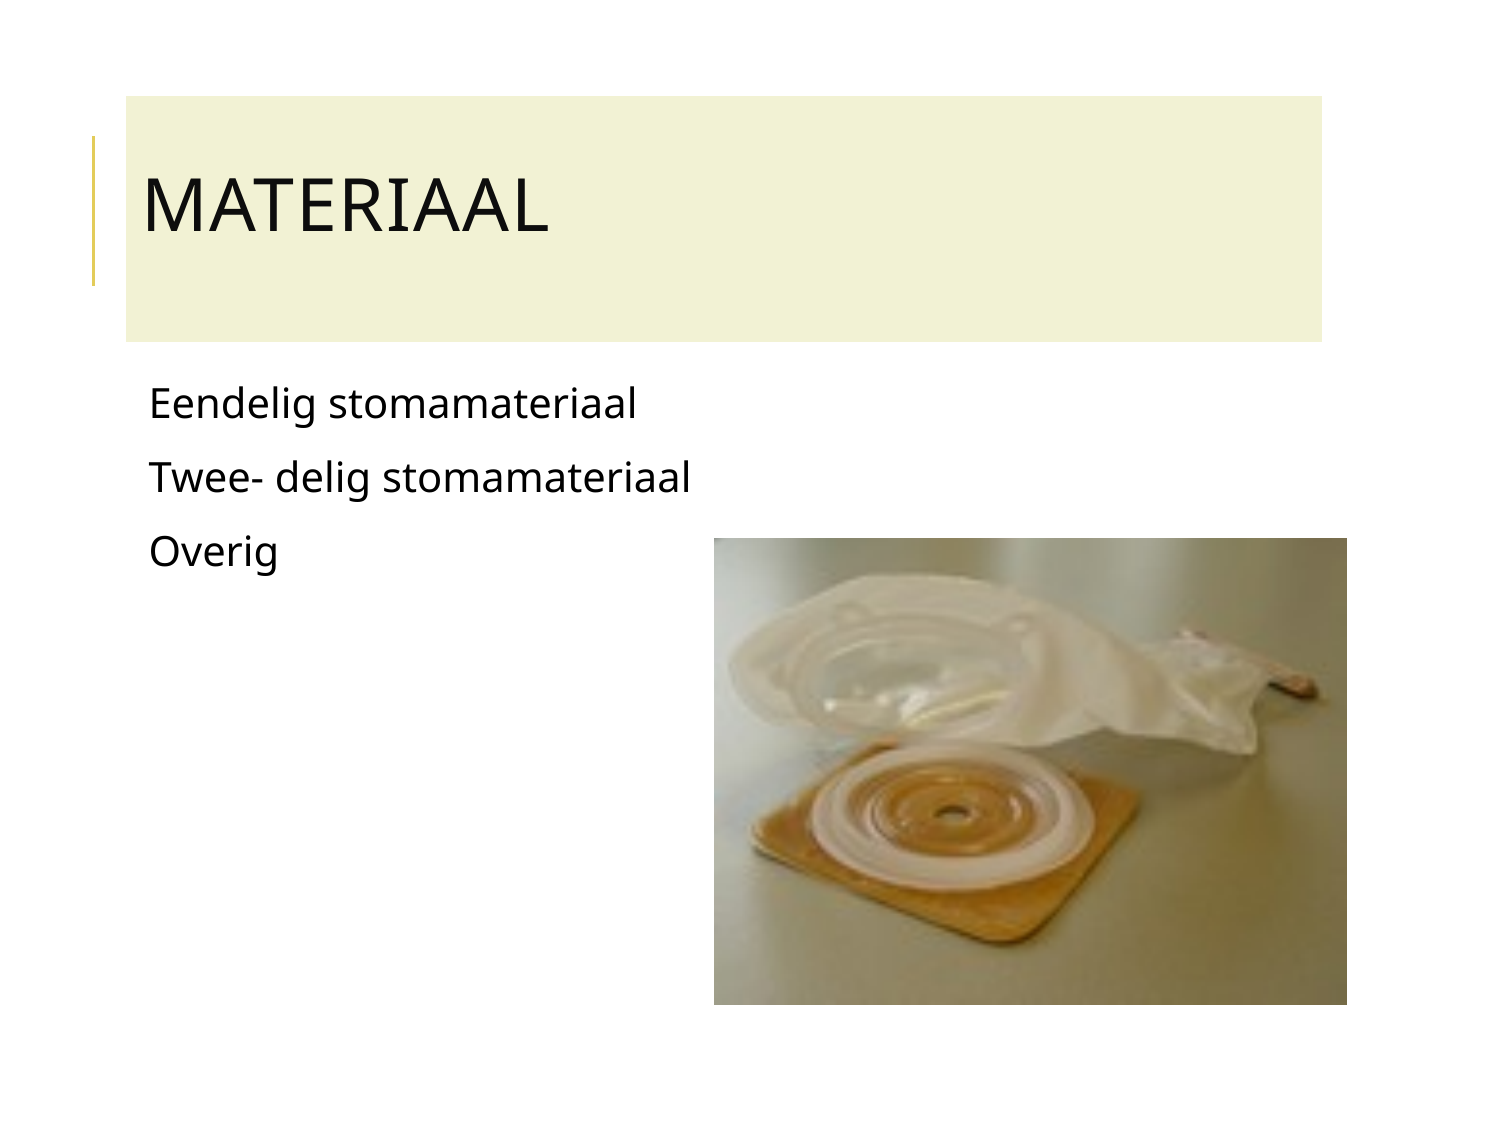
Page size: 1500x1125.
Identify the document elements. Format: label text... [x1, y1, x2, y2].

list Eendelig stomamateriaal Twee- delig stomamateriaal Overig [126, 375, 1322, 1035]
picture [714, 538, 1347, 1005]
title Materiaal [126, 96, 1322, 342]
